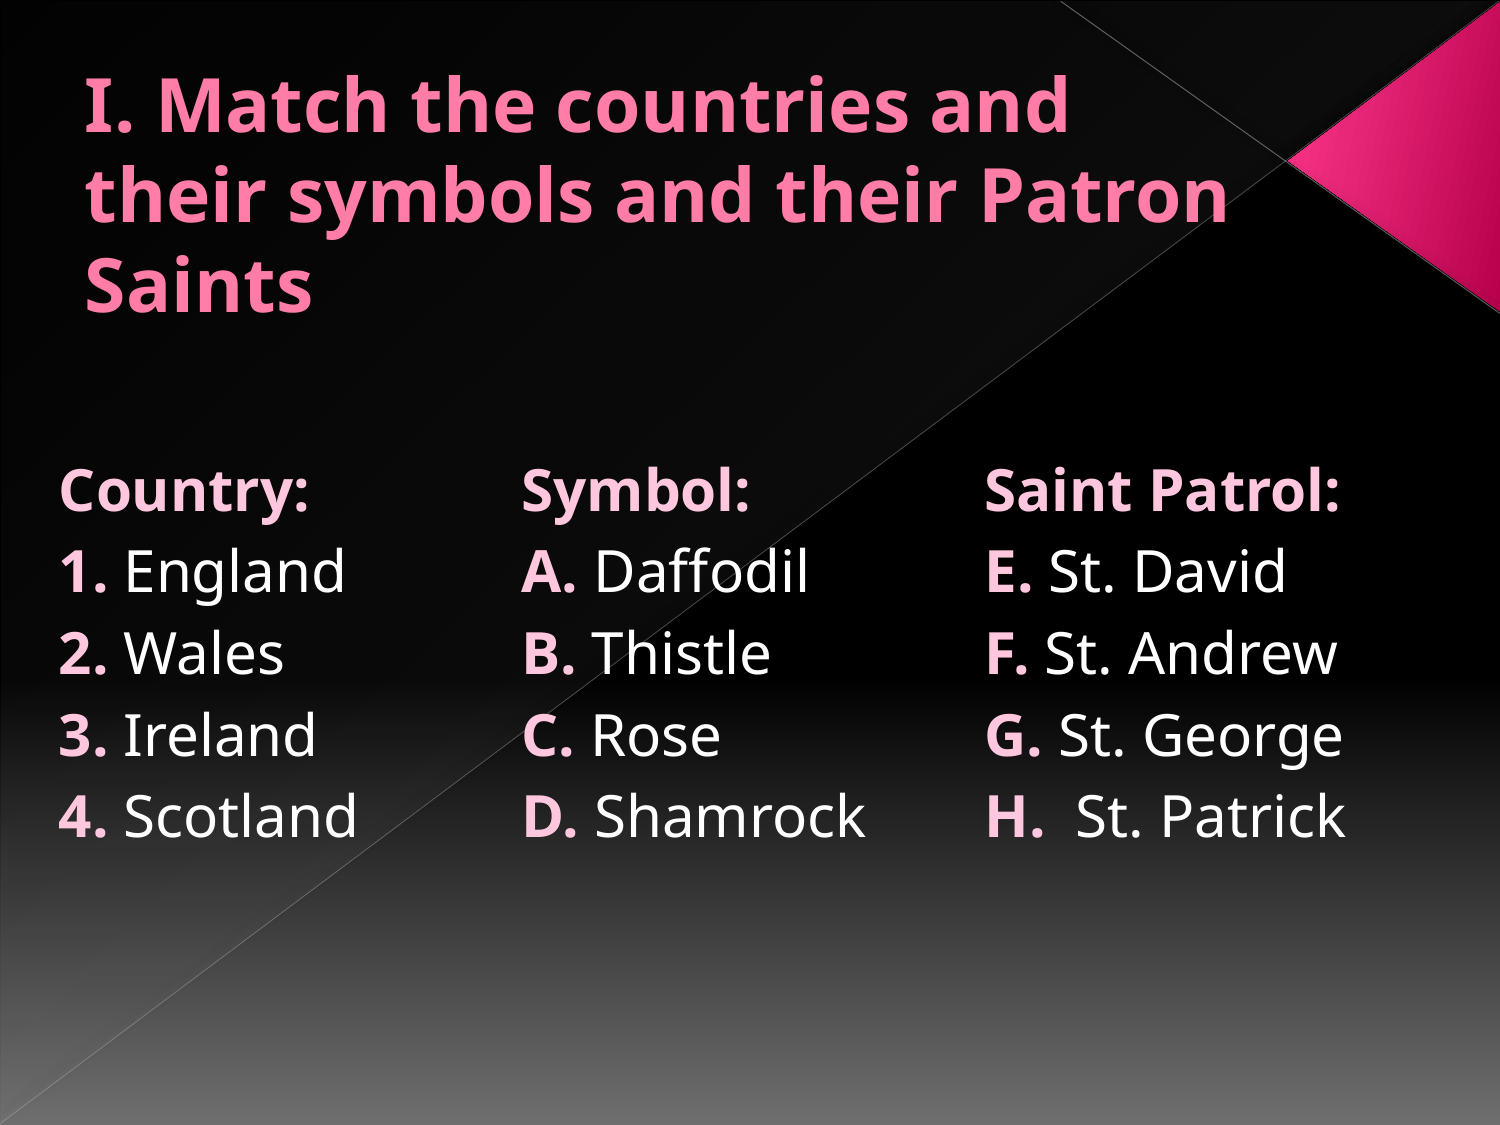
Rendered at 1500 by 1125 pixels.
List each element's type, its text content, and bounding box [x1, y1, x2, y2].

title I. Match the countries and their symbols and their Patron Saints [70, 44, 1290, 340]
list Country: 1. England 2. Wales 3. Ireland 4. Scotland Symbol: A. Daffodil B. Thistle C. Rose D. Shamrock Saint Patrol: E. St. David F. St. Andrew G. St. George H. St. Patrick [35, 445, 1454, 903]
